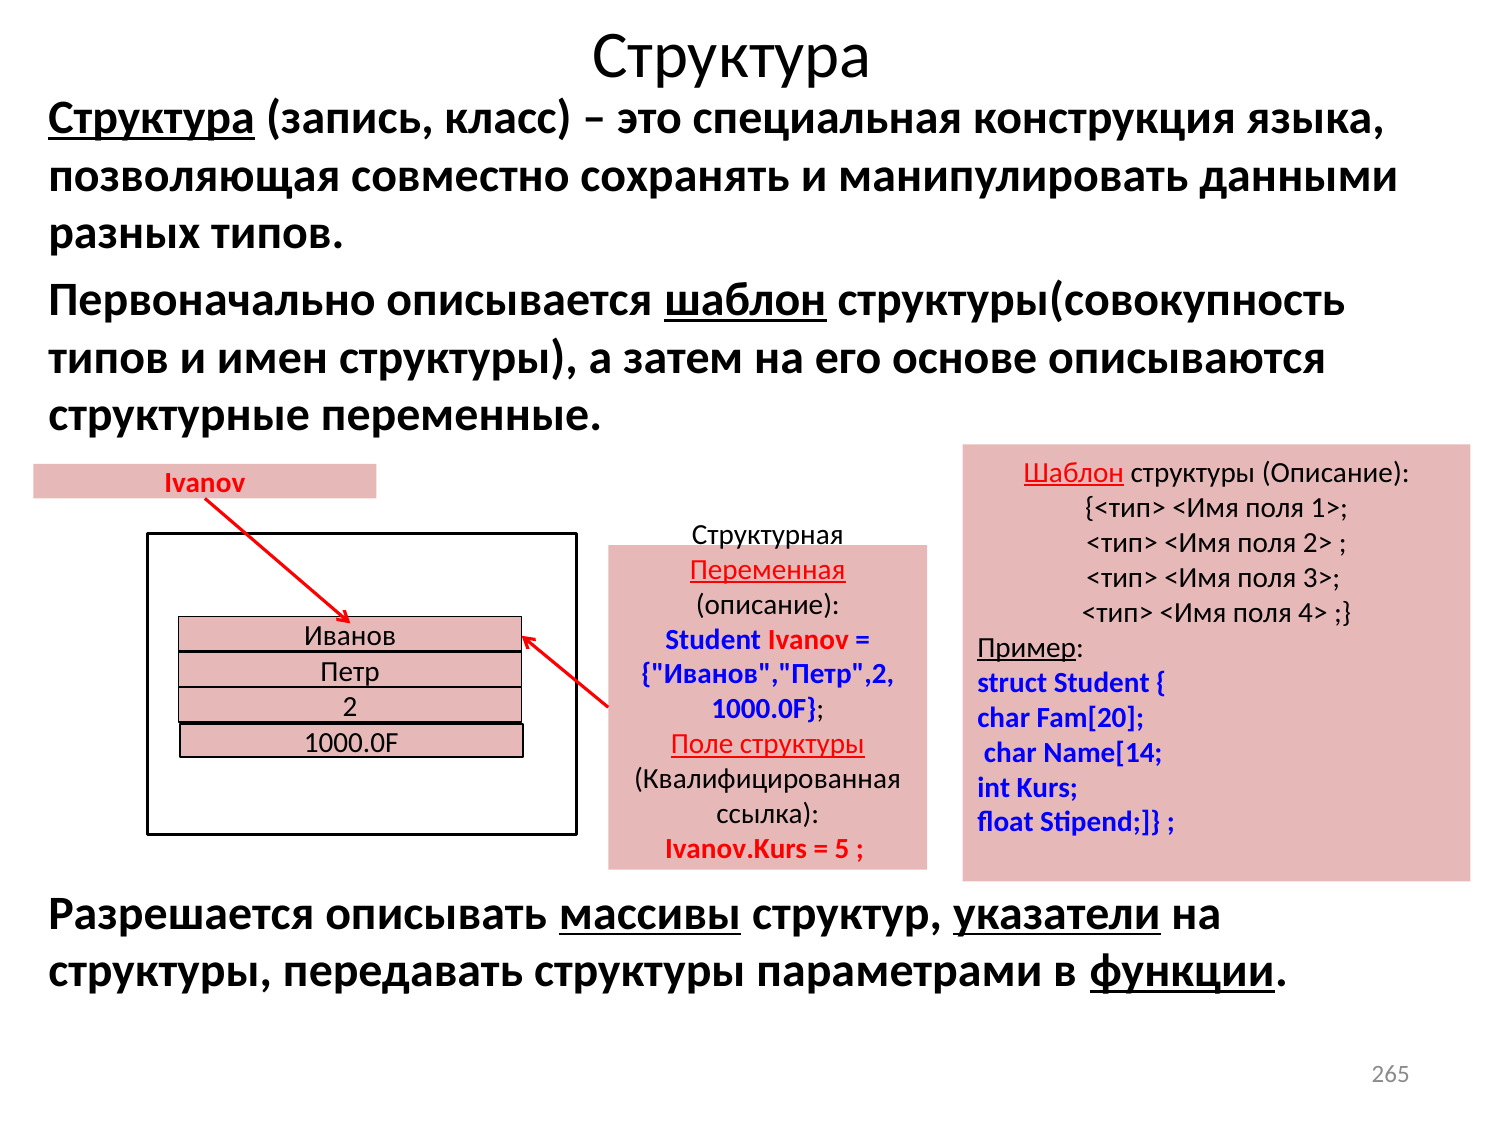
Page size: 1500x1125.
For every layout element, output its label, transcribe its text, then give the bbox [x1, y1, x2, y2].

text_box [147, 533, 928, 870]
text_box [204, 498, 351, 624]
text_box Шаблон структуры (Описание): {<тип> <Имя поля 1>; <тип> <Имя поля 2> ; <тип> <Имя поля 3>; <тип> <Имя поля 4> ;} Пример: struct Student { char Fam[20]; char Name[14; int Kurs; float Stipend;]} ; [961, 442, 1473, 883]
slide_number 265 [1074, 1042, 1425, 1103]
text_box Ivanov [31, 462, 379, 500]
text_box Структура (запись, класс) – это специальная конструкция языка, позволяющая совместно сохранять и манипулировать данными разных типов. Первоначально описывается шаблон структуры(совокупность типов и имен структуры), а затем на его основе описываются структурные переменные. Разрешается описывать массивы структур, указатели на структуры, передавать структуры параметрами в функции. [33, 78, 1457, 1024]
title Структура [159, 0, 1306, 78]
